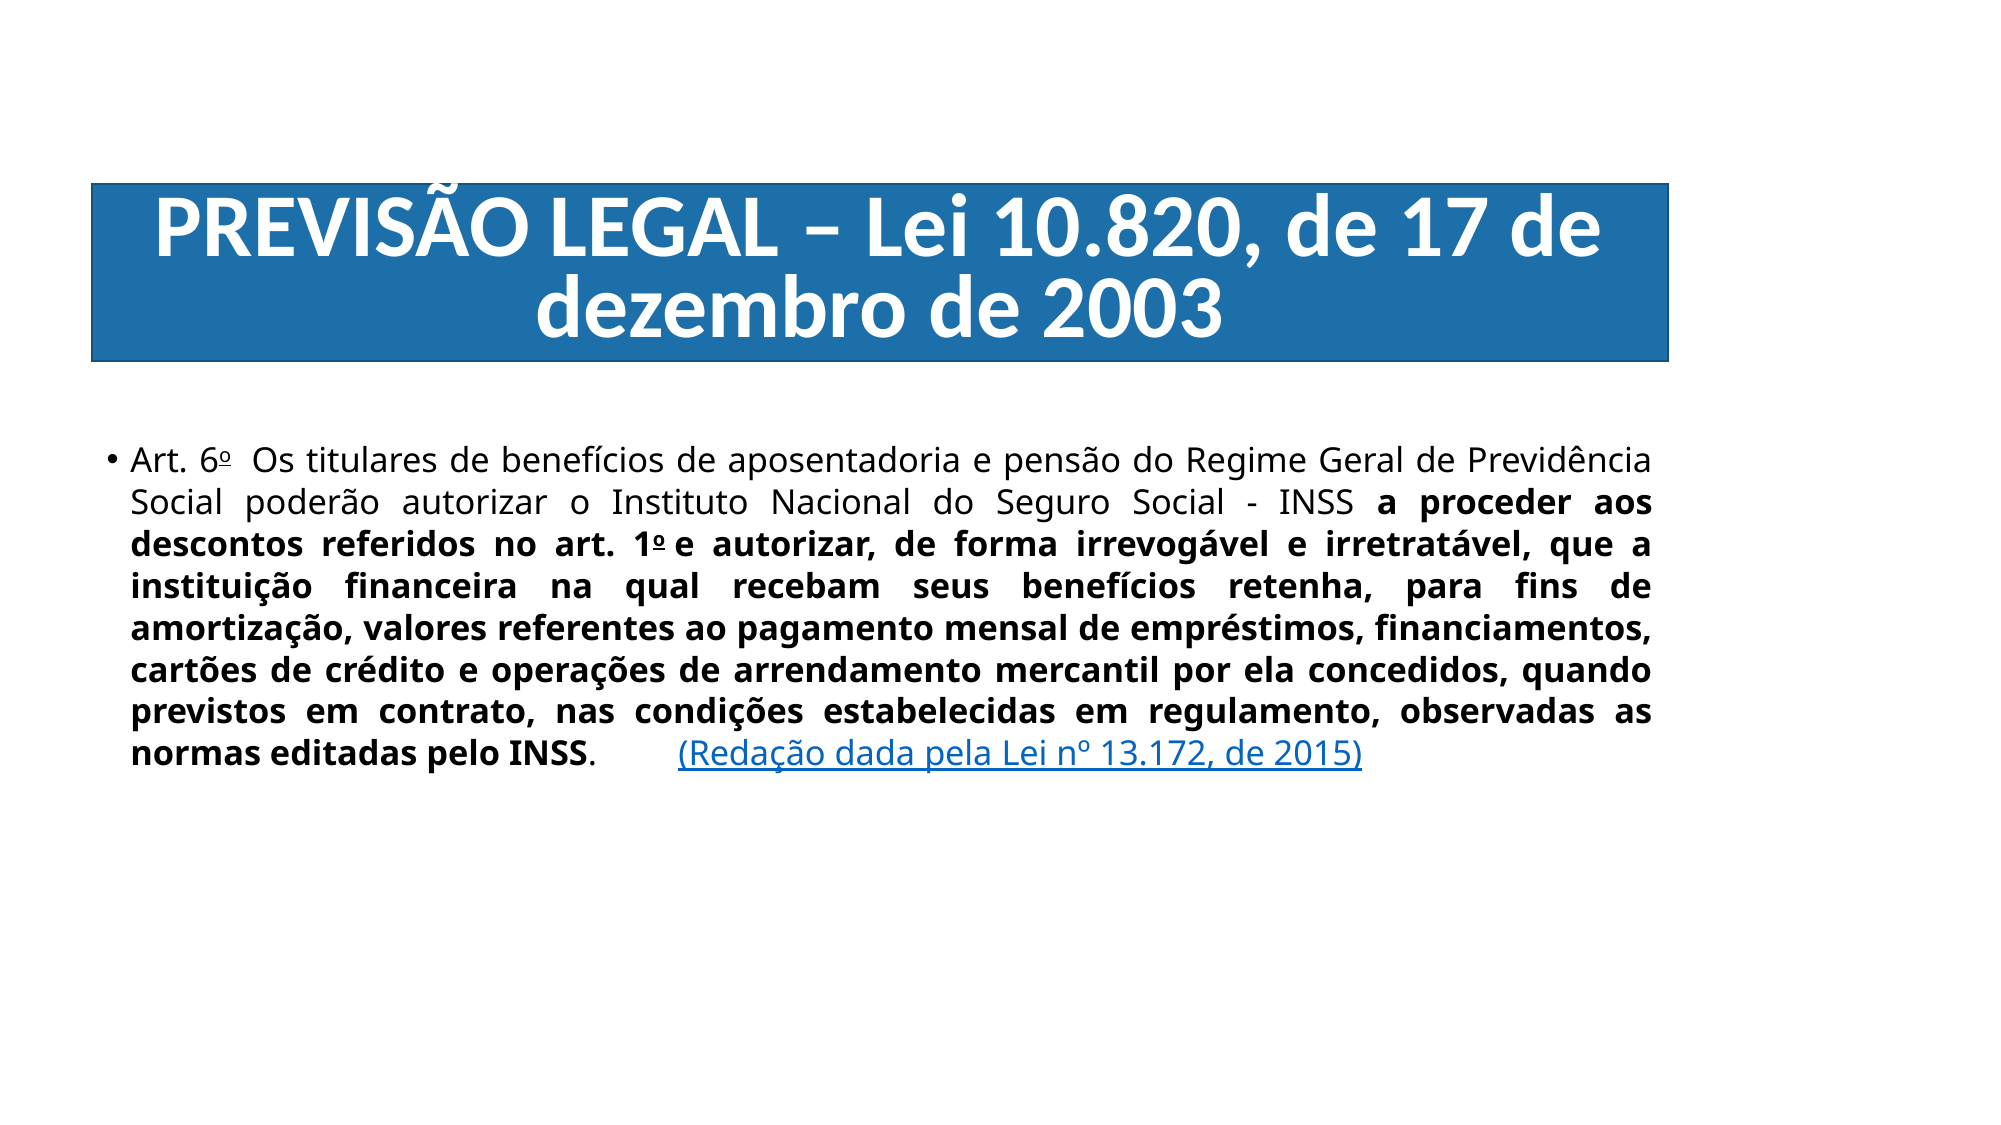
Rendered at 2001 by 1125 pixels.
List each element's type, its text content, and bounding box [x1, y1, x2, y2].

title PREVISÃO LEGAL – Lei 10.820, de 17 de dezembro de 2003 [91, 183, 1669, 362]
subtitle Art. 6o Os titulares de benefícios de aposentadoria e pensão do Regime Geral de Previdência Social poderão autorizar o Instituto Nacional do Seguro Social - INSS a proceder aos descontos referidos no art. 1o e autorizar, de forma irrevogável e irretratável, que a instituição financeira na qual recebam seus benefícios retenha, para fins de amortização, valores referentes ao pagamento mensal de empréstimos, financiamentos, cartões de crédito e operações de arrendamento mercantil por ela concedidos, quando previstos em contrato, nas condições estabelecidas em regulamento, observadas as normas editadas pelo INSS. (Redação dada pela Lei nº 13.172, de 2015) [91, 432, 1669, 820]
